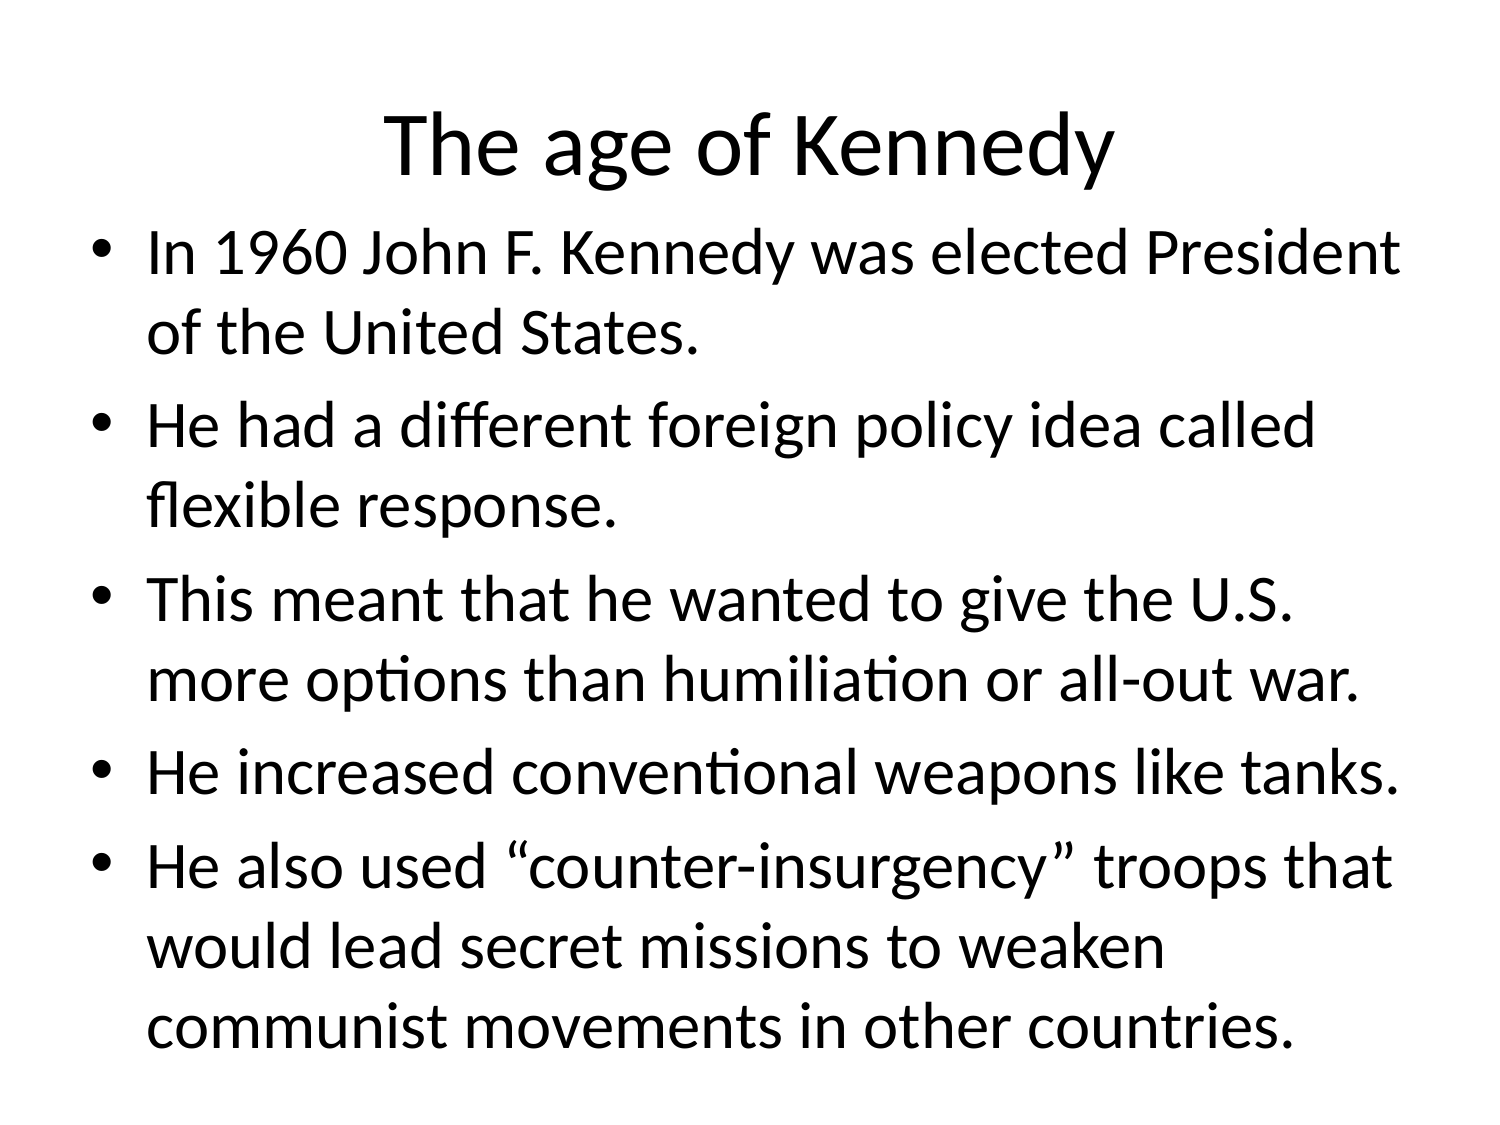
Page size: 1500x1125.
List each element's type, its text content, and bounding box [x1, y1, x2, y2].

list In 1960 John F. Kennedy was elected President of the United States. He had a different foreign policy idea called flexible response. This meant that he wanted to give the U.S. more options than humiliation or all-out war. He increased conventional weapons like tanks. He also used “counter-insurgency” troops that would lead secret missions to weaken communist movements in other countries. [75, 200, 1425, 1125]
title The age of Kennedy [75, 45, 1425, 200]
